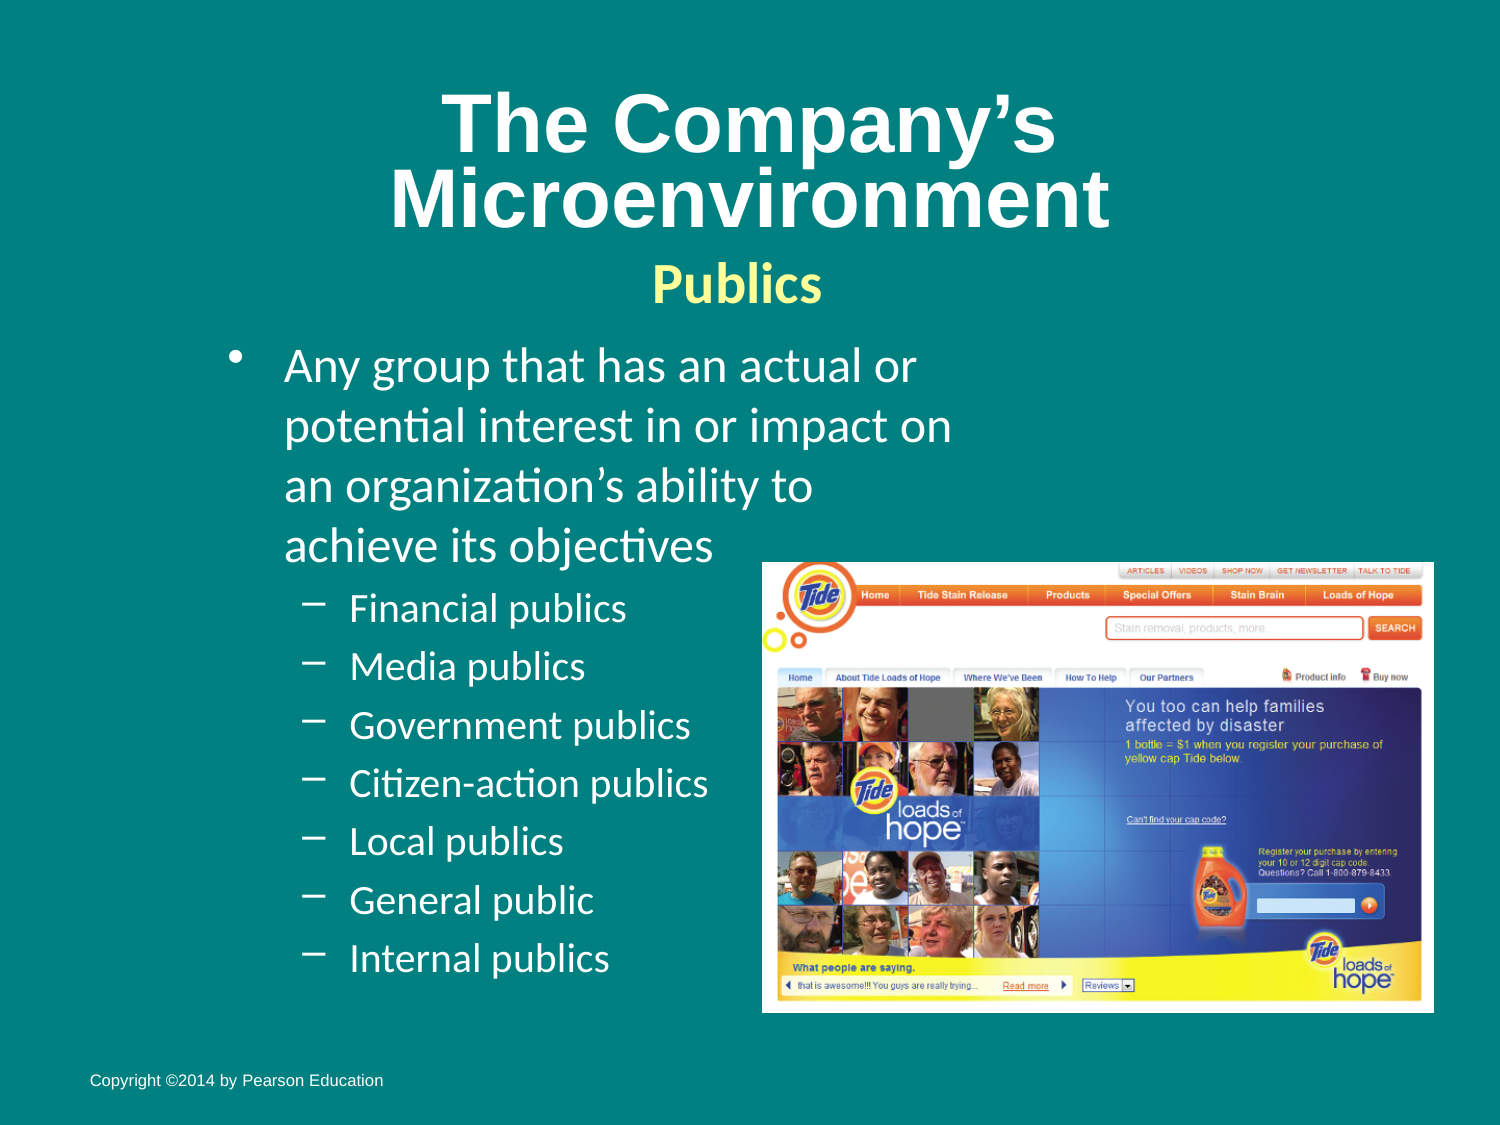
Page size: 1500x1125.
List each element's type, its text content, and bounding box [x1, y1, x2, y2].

title The Company’s Microenvironment [112, 37, 1388, 226]
picture [762, 562, 1435, 1013]
list Publics [149, 237, 1326, 301]
list Any group that has an actual or potential interest in or impact on an organization’s ability to achieve its objectives Financial publics Media publics Government publics Citizen-action publics Local publics General public Internal publics [212, 324, 988, 1038]
text_box Copyright ©2014 by Pearson Education [74, 1062, 825, 1098]
